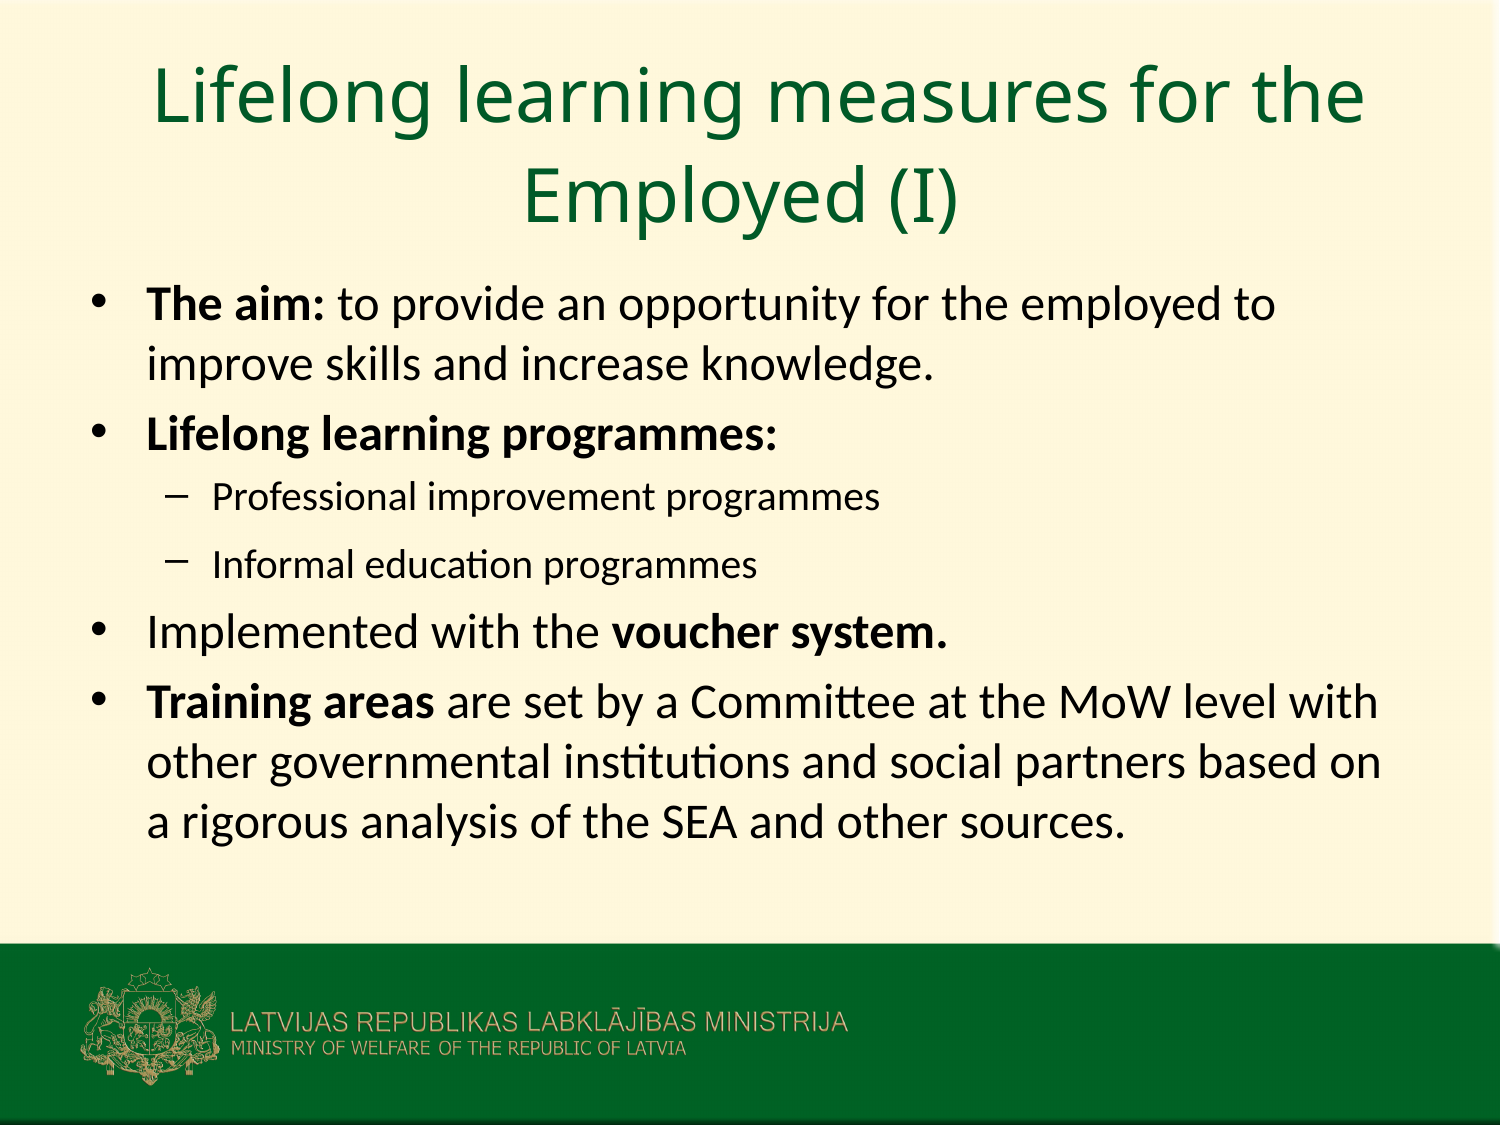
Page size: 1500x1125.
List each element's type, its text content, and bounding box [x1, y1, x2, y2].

picture [0, 0, 1500, 1125]
title Lifelong learning measures for the Employed (I) [74, 44, 1426, 233]
list The aim: to provide an opportunity for the employed to improve skills and increase knowledge. Lifelong learning programmes: Professional improvement programmes Informal education programmes Implemented with the voucher system. Training areas are set by a Committee at the MoW level with other governmental institutions and social partners based on a rigorous analysis of the SEA and other sources. [74, 262, 1426, 1006]
